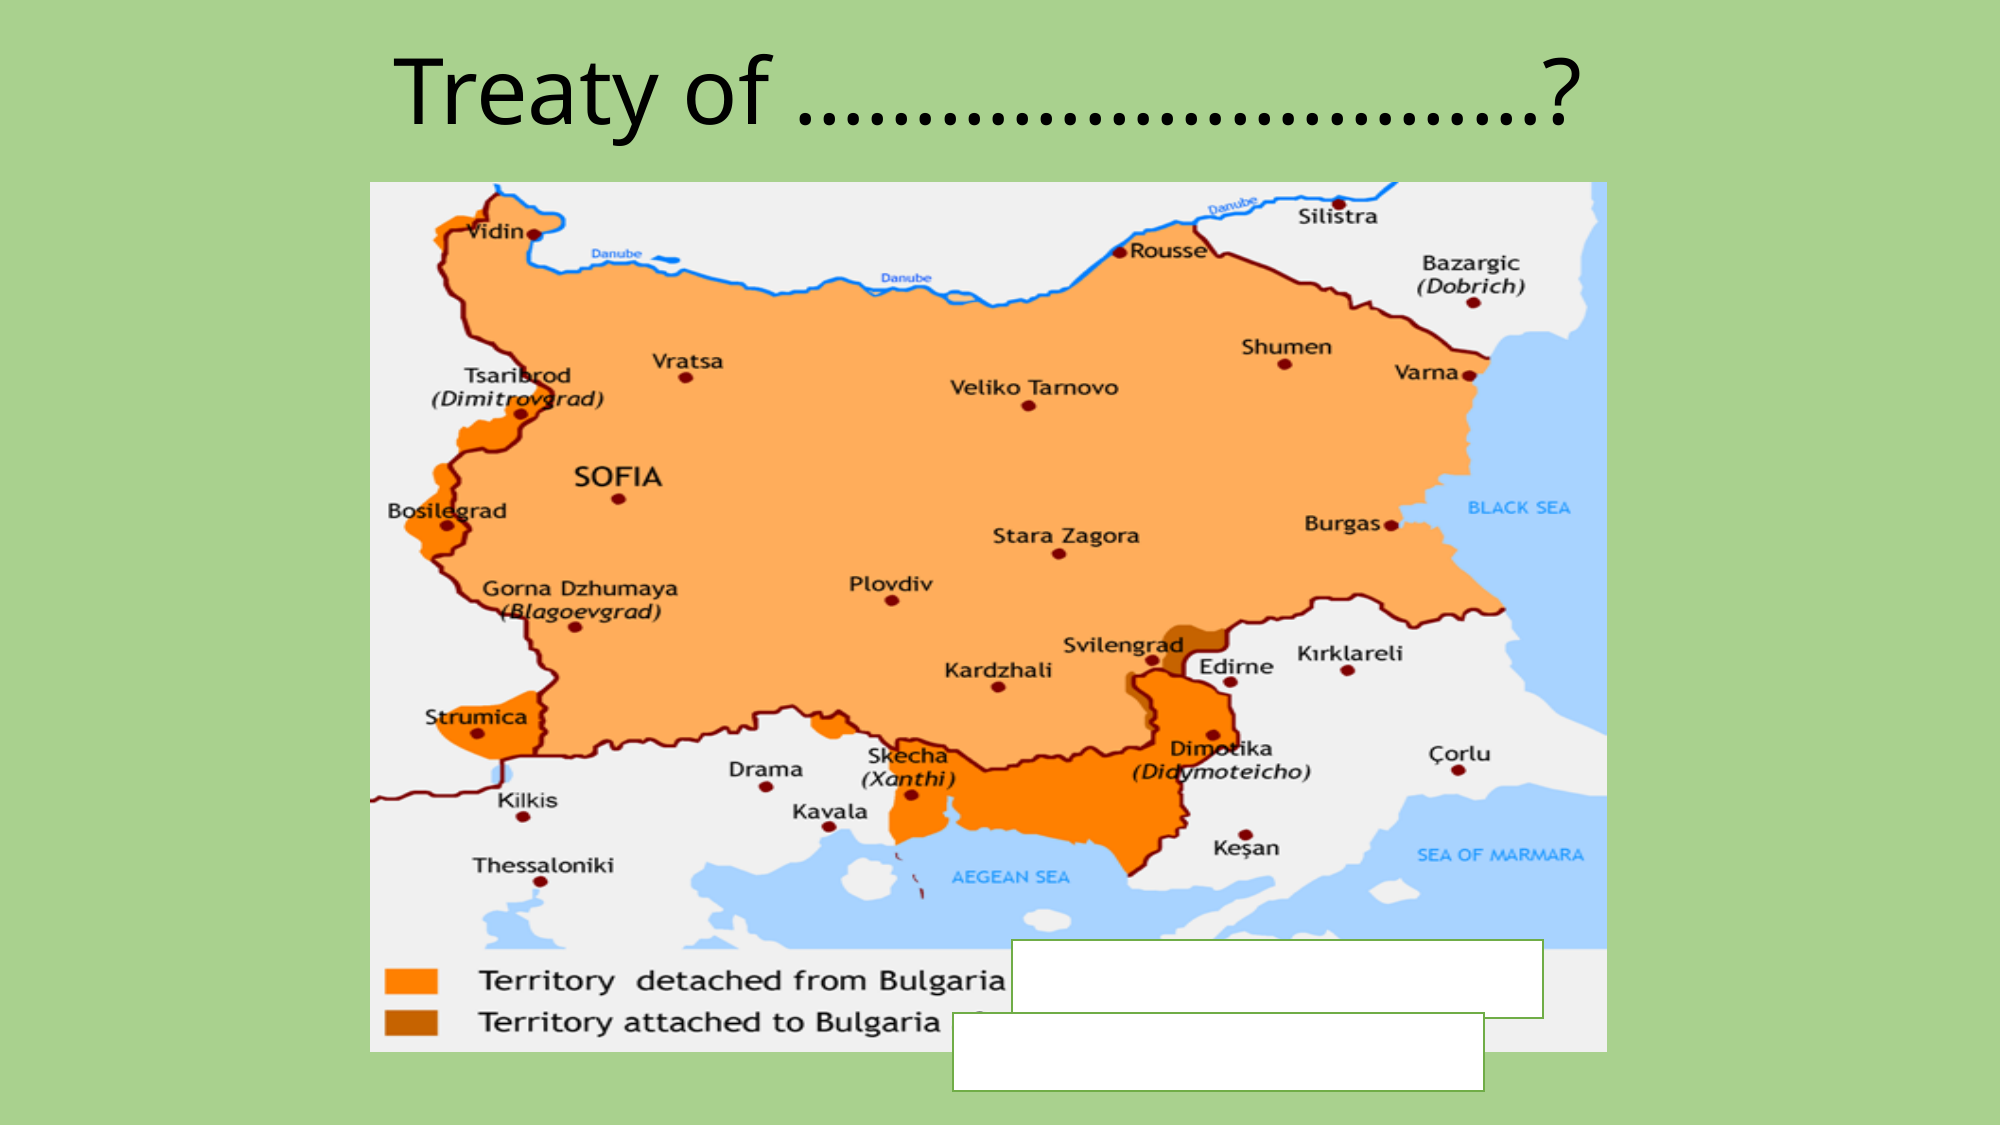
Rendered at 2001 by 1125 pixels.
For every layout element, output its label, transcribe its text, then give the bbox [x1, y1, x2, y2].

title Treaty of ………………….………? [313, 1, 1664, 189]
text_box [952, 1052, 1485, 1092]
picture [370, 182, 1607, 1052]
